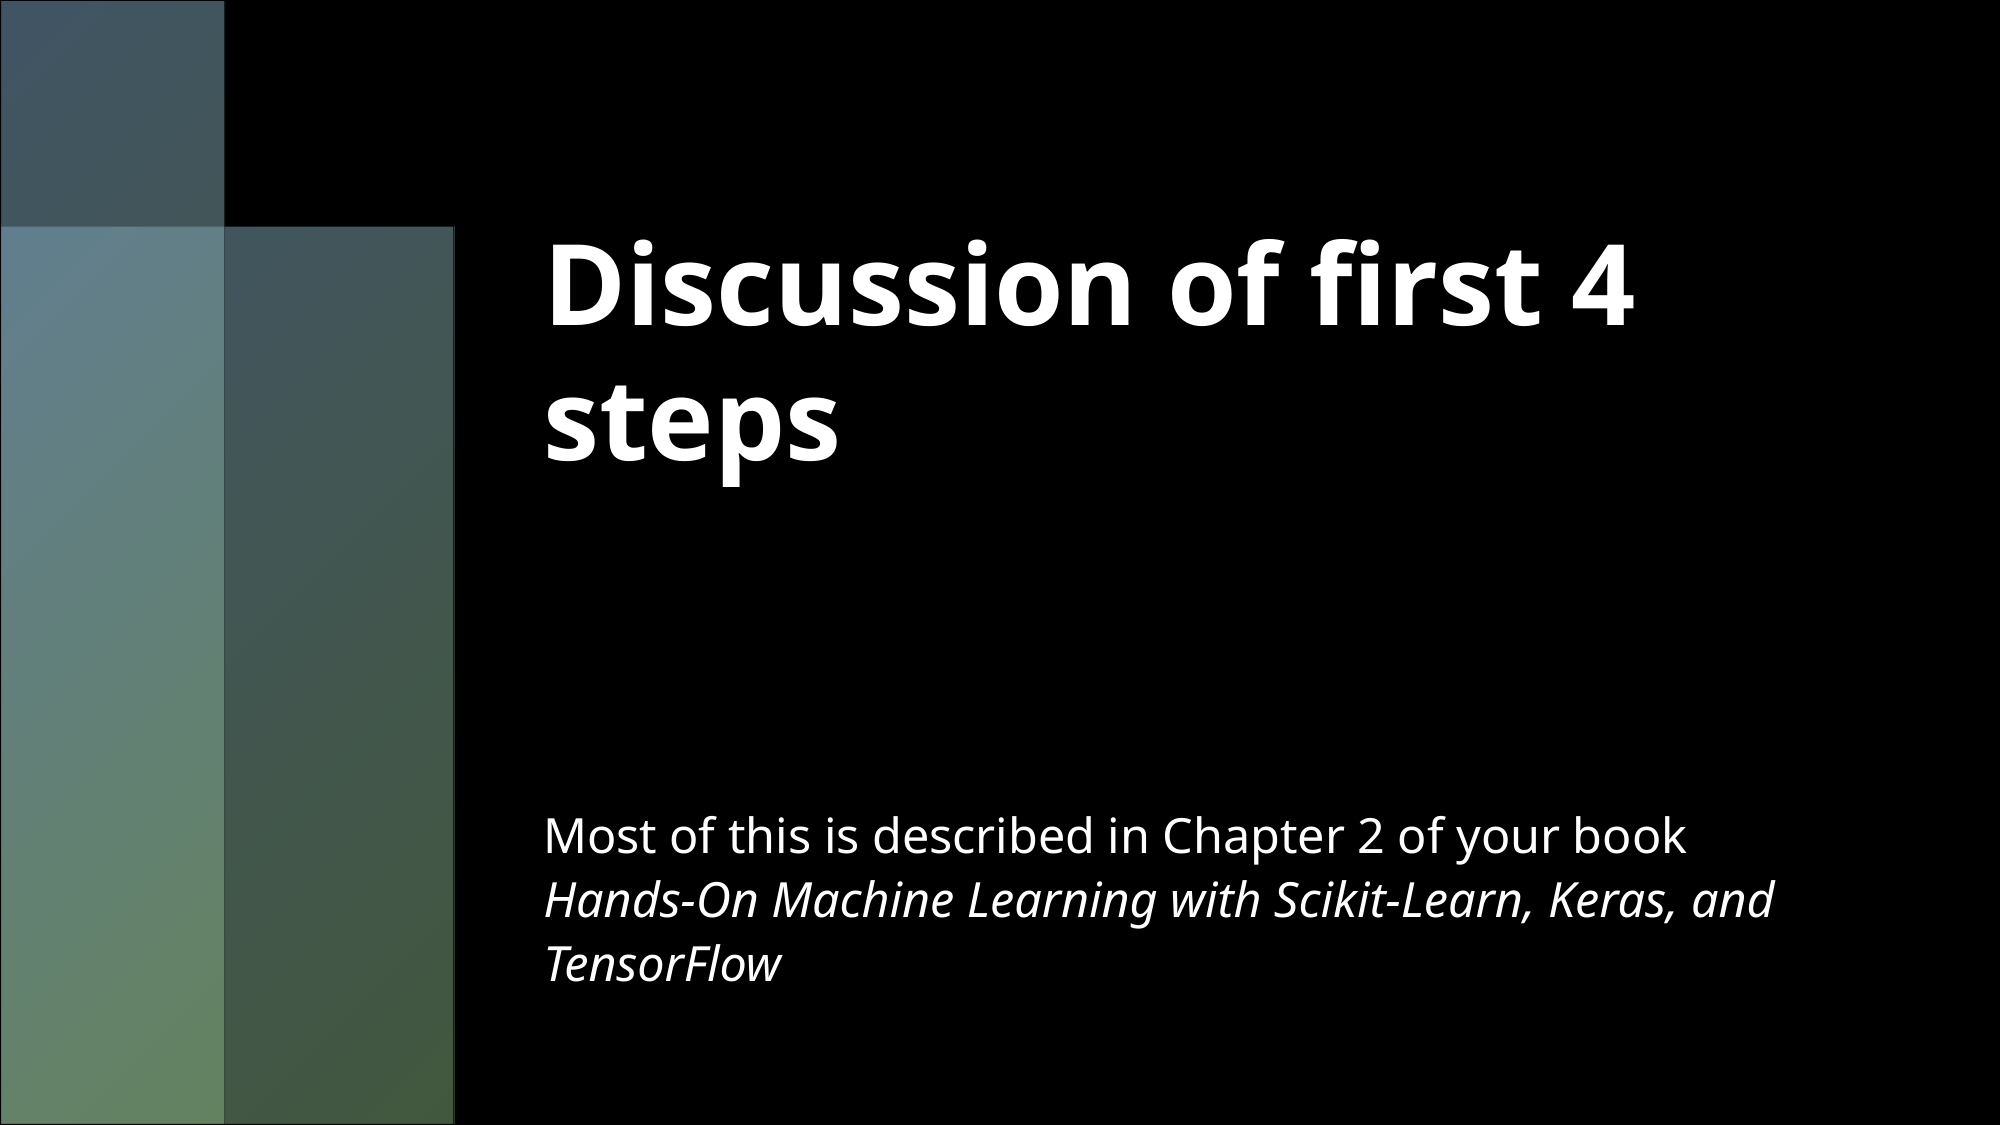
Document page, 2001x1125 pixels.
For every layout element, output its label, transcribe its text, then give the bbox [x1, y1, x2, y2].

list Most of this is described in Chapter 2 of your book Hands-On Machine Learning with Scikit-Learn, Keras, and TensorFlow [528, 790, 1823, 999]
title Discussion of first 4 steps [528, 205, 1823, 684]
